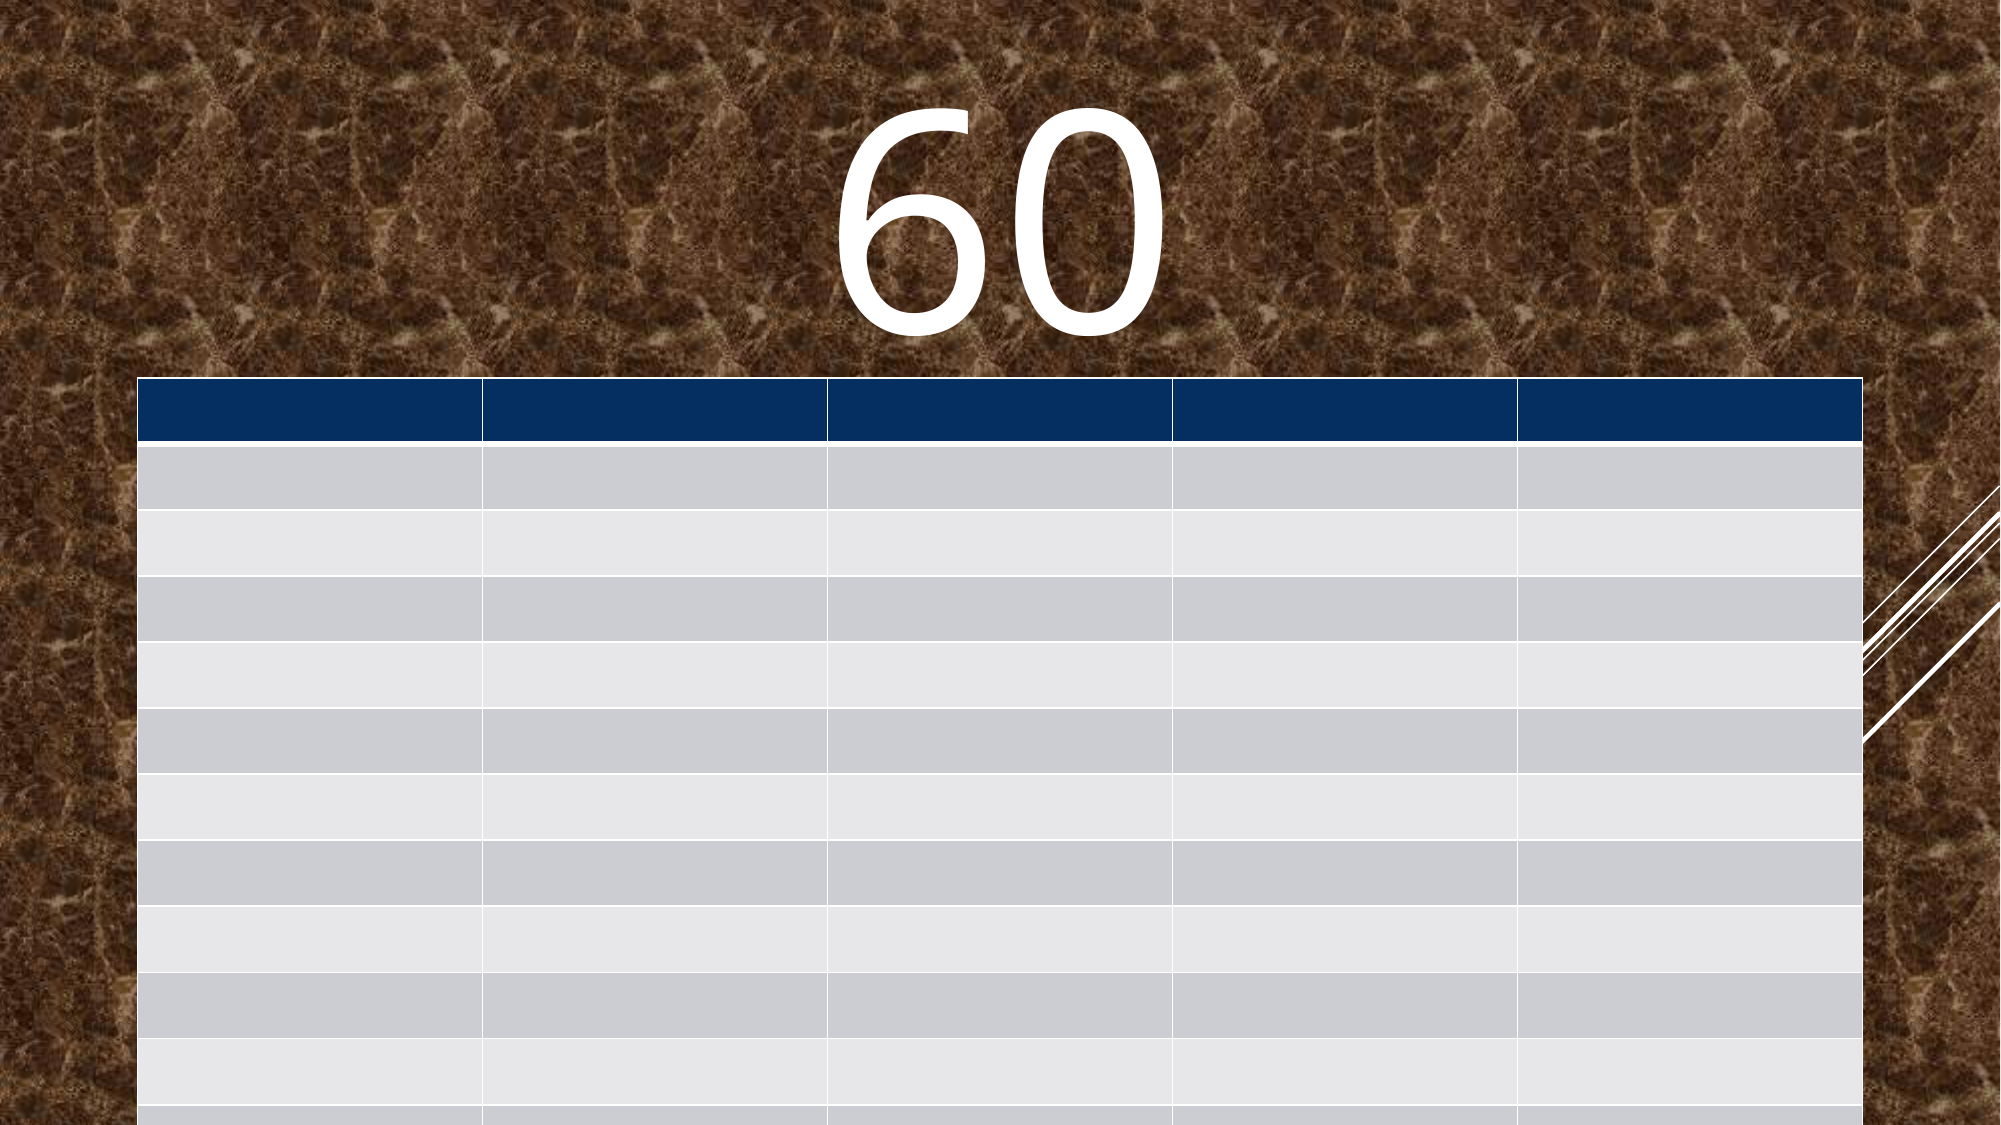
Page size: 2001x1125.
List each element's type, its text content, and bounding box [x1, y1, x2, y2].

table_cell [1518, 973, 1862, 1038]
title 60 [137, 59, 1863, 359]
table_cell [483, 775, 827, 839]
table_cell [483, 577, 827, 641]
table_cell [483, 511, 827, 575]
table_cell [1173, 841, 1517, 905]
table_cell [483, 1039, 827, 1104]
table_header [138, 379, 482, 441]
table_cell [1518, 577, 1862, 641]
table_cell [138, 1106, 482, 1125]
table_cell [138, 511, 482, 575]
table_cell [483, 643, 827, 707]
table_cell [138, 577, 482, 641]
table_cell [1518, 775, 1862, 839]
table_cell [138, 447, 482, 509]
table_cell [1518, 841, 1862, 905]
table_cell [1518, 907, 1862, 972]
table_cell [1518, 447, 1862, 509]
table_header [483, 379, 827, 441]
table_cell [1173, 973, 1517, 1038]
table_cell [828, 775, 1172, 839]
table_cell [138, 973, 482, 1038]
table_cell [1518, 1039, 1862, 1104]
table_cell [1173, 907, 1517, 972]
table_cell [138, 643, 482, 707]
table_cell [828, 907, 1172, 972]
table_cell [483, 907, 827, 972]
table_cell [1173, 577, 1517, 641]
table_cell [483, 1106, 827, 1125]
table_cell [828, 511, 1172, 575]
table_cell [1518, 709, 1862, 773]
table_cell [1173, 709, 1517, 773]
table_cell [1173, 643, 1517, 707]
table_cell [1173, 775, 1517, 839]
picture [1863, 607, 2001, 1125]
table_cell [828, 973, 1172, 1038]
table_header [828, 379, 1172, 441]
table_cell [138, 1039, 482, 1104]
table_cell [138, 907, 482, 972]
table_cell [138, 841, 482, 905]
table_cell [1173, 447, 1517, 509]
table_cell [1173, 511, 1517, 575]
table_cell [1518, 511, 1862, 575]
table_cell [828, 577, 1172, 641]
table_cell [1173, 1106, 1517, 1125]
table_header [1518, 379, 1862, 441]
table_cell [828, 643, 1172, 707]
picture [0, 0, 2001, 1125]
table_header [1173, 379, 1517, 441]
table_cell [1173, 1039, 1517, 1104]
table_cell [483, 973, 827, 1038]
table_cell [483, 709, 827, 773]
table_cell [828, 841, 1172, 905]
table_cell [483, 841, 827, 905]
table_cell [1518, 643, 1862, 707]
picture [1863, 517, 2001, 736]
table_cell [828, 709, 1172, 773]
table_cell [828, 447, 1172, 509]
table_cell [828, 1106, 1172, 1125]
table_cell [483, 447, 827, 509]
table_cell [1518, 1106, 1862, 1125]
table_cell [138, 709, 482, 773]
table_cell [138, 775, 482, 839]
table_cell [828, 1039, 1172, 1104]
